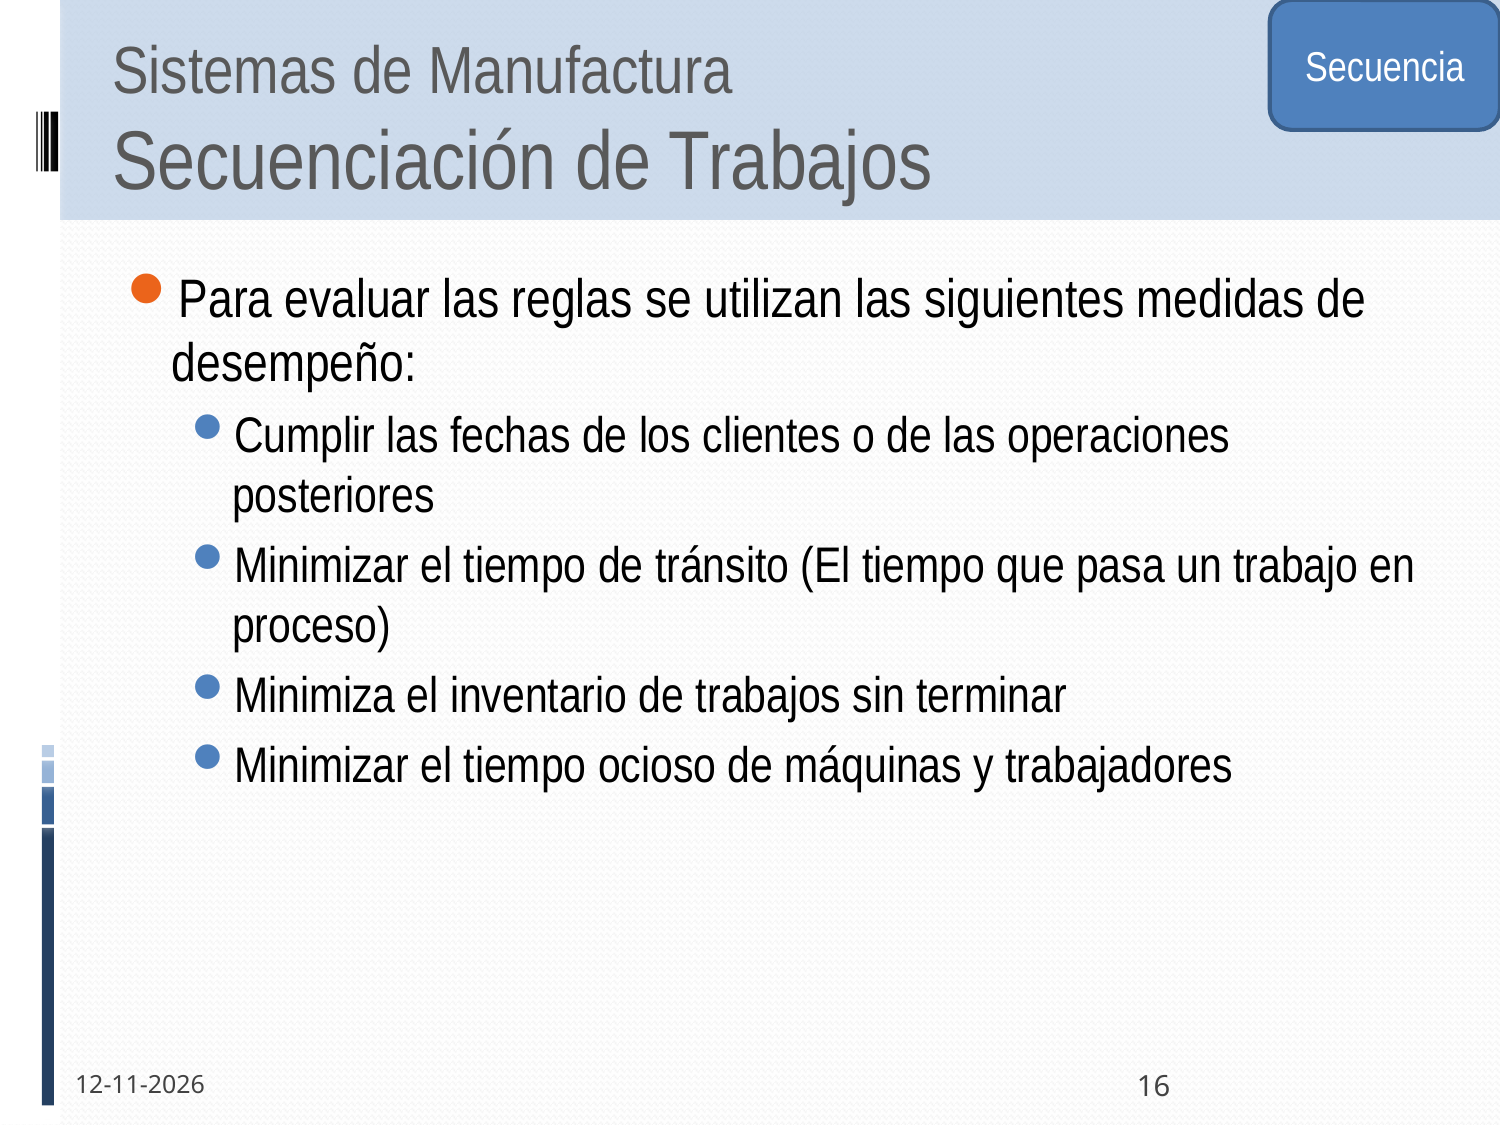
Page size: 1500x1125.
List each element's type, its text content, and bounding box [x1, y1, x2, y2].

text_box Secuencia [1267, 0, 1500, 132]
list Para evaluar las reglas se utilizan las siguientes medidas de desempeño: Cumplir las fechas de los clientes o de las operaciones posteriores Minimizar el tiempo de tránsito (El tiempo que pasa un trabajo en proceso) Minimiza el inventario de trabajos sin terminar Minimizar el tiempo ocioso de máquinas y trabajadores [111, 255, 1436, 1038]
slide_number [75, 1042, 243, 1103]
title Sistemas de Manufactura Secuenciación de Trabajos [111, 18, 1436, 207]
slide_number 16 [1045, 1046, 1171, 1107]
